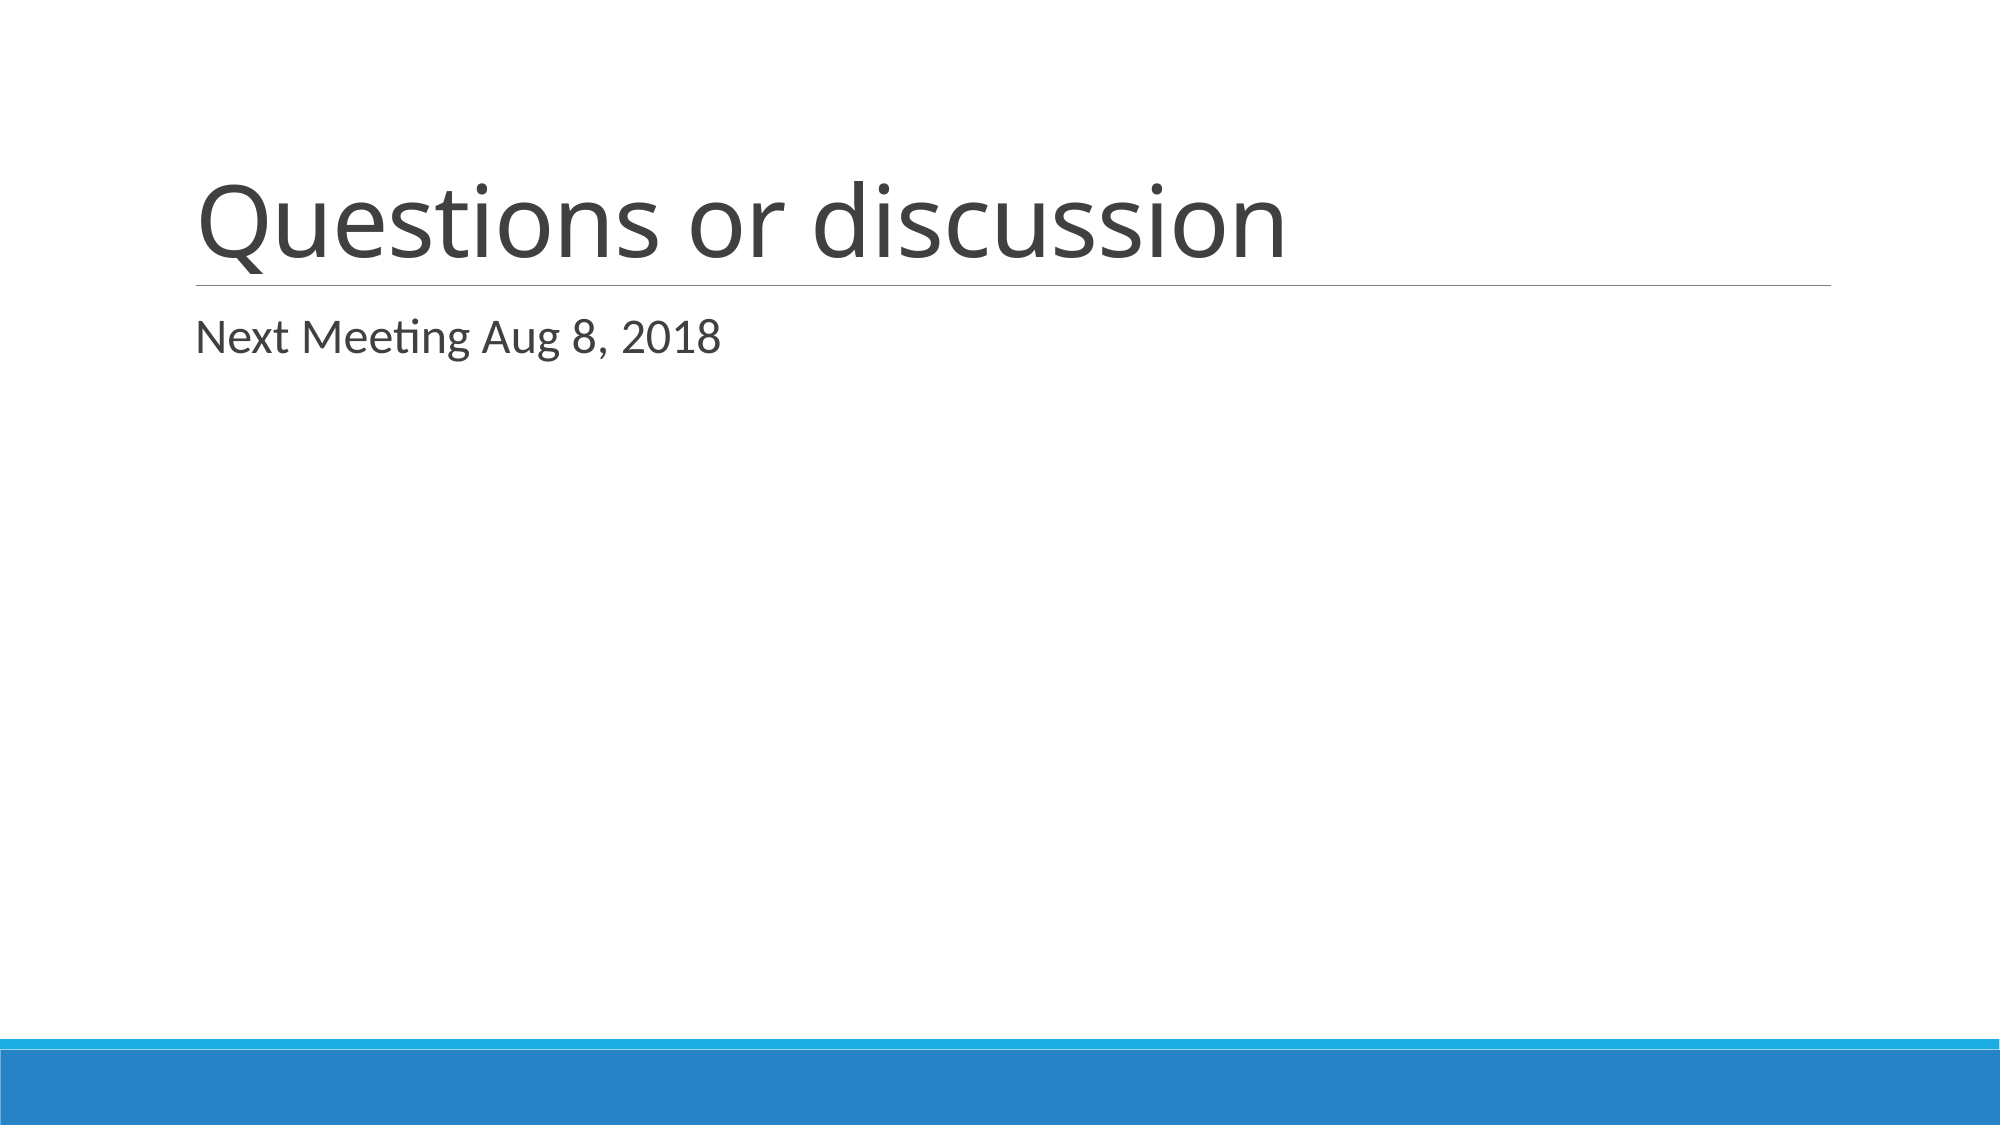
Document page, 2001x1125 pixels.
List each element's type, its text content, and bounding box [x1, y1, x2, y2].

title Questions or discussion [180, 47, 1830, 285]
list Next Meeting Aug 8, 2018 [180, 302, 1830, 963]
